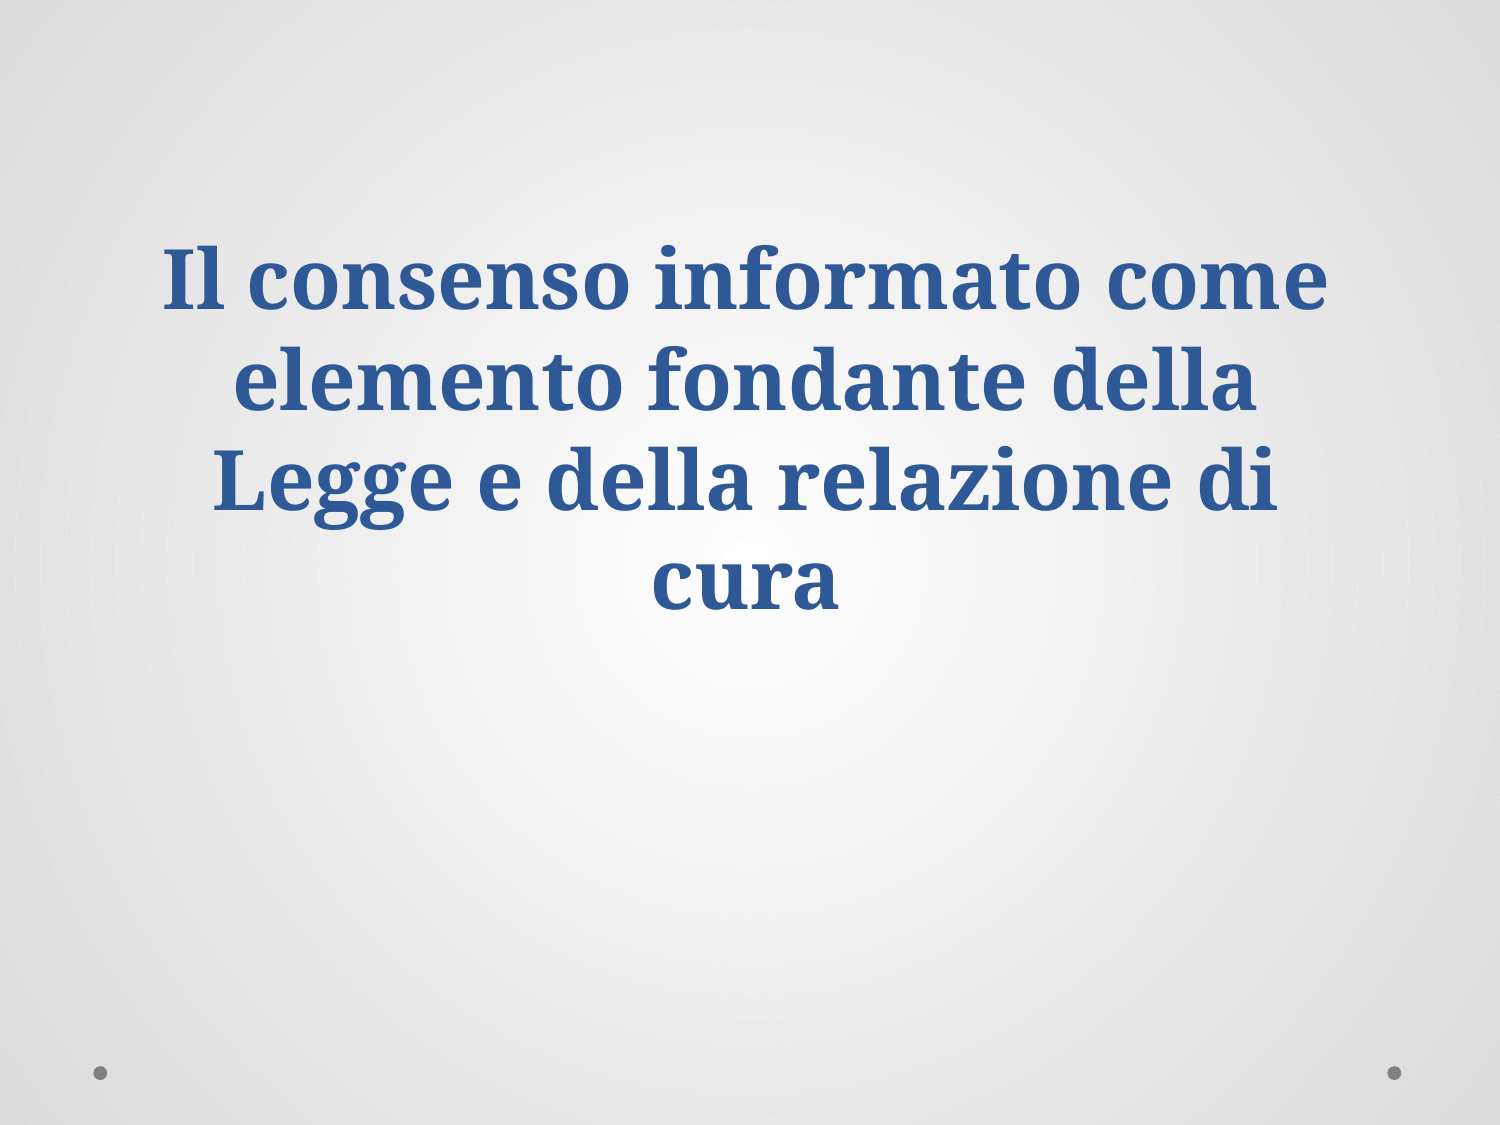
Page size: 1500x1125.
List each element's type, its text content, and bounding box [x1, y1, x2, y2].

title Il consenso informato come elemento fondante della Legge e della relazione di cura [99, 526, 1394, 745]
